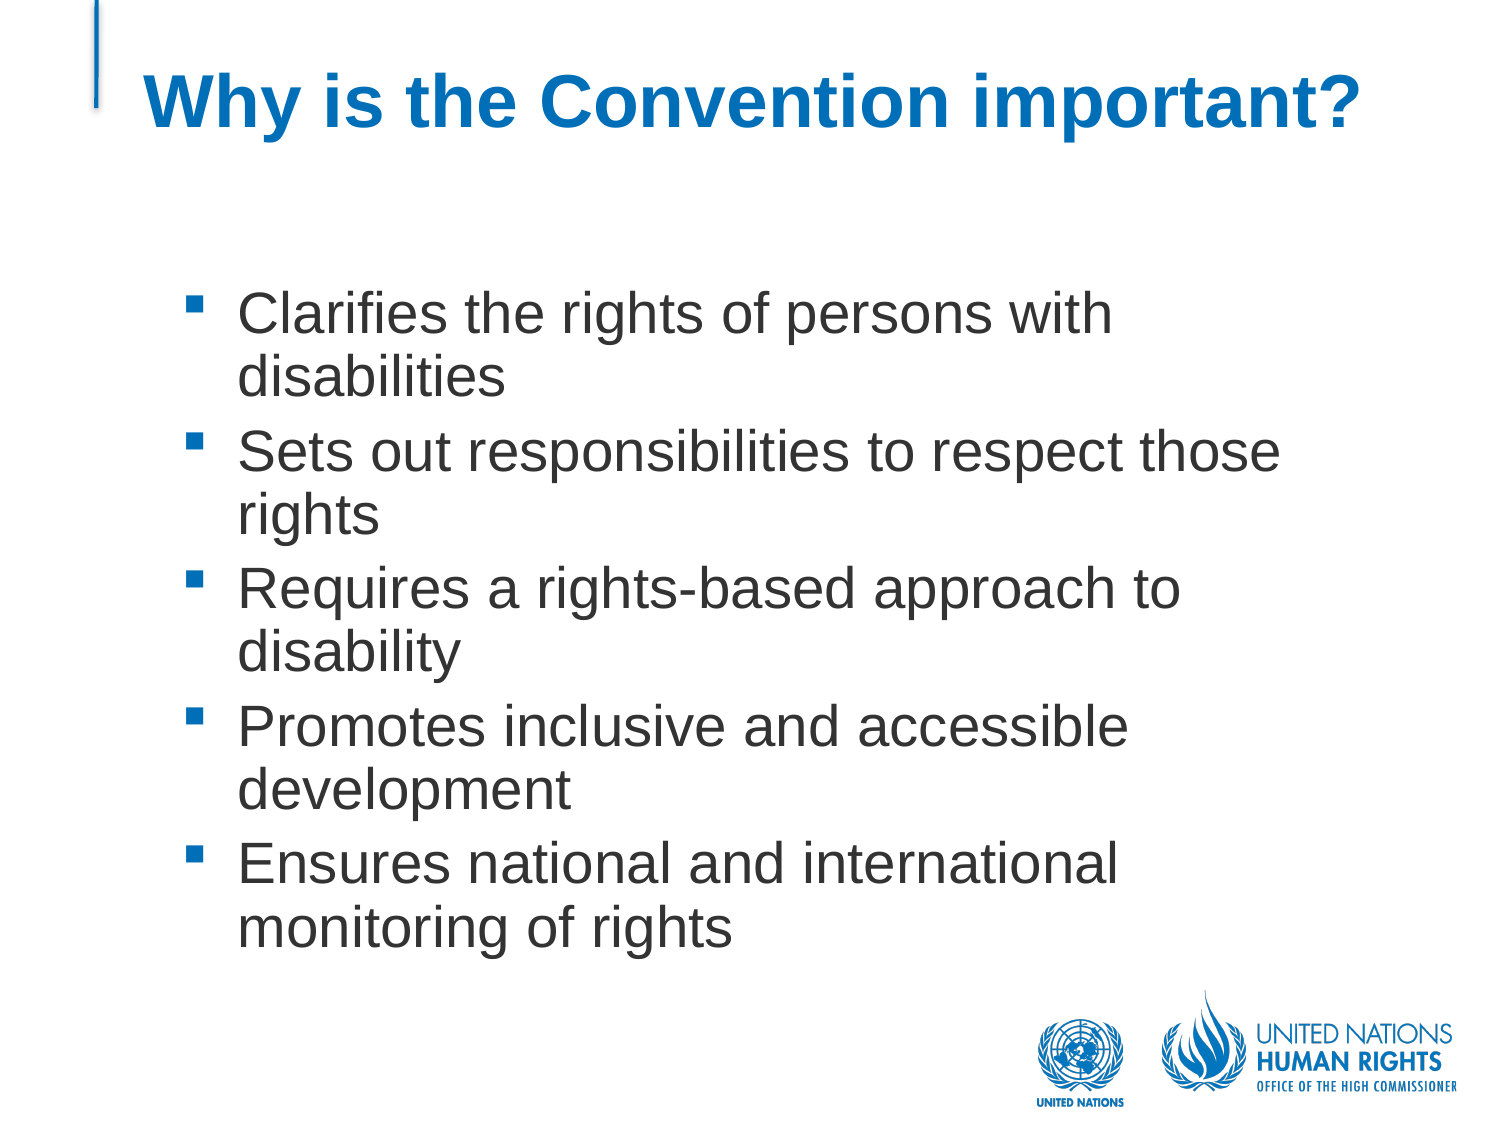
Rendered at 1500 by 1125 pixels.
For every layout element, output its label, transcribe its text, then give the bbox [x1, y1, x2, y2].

title Why is the Convention important? [71, 45, 1437, 224]
text_box Clarifies the rights of persons with disabilities Sets out responsibilities to respect those rights Requires a rights-based approach to disability Promotes inclusive and accessible development Ensures national and international monitoring of rights [166, 275, 1325, 945]
picture [1037, 990, 1457, 1107]
